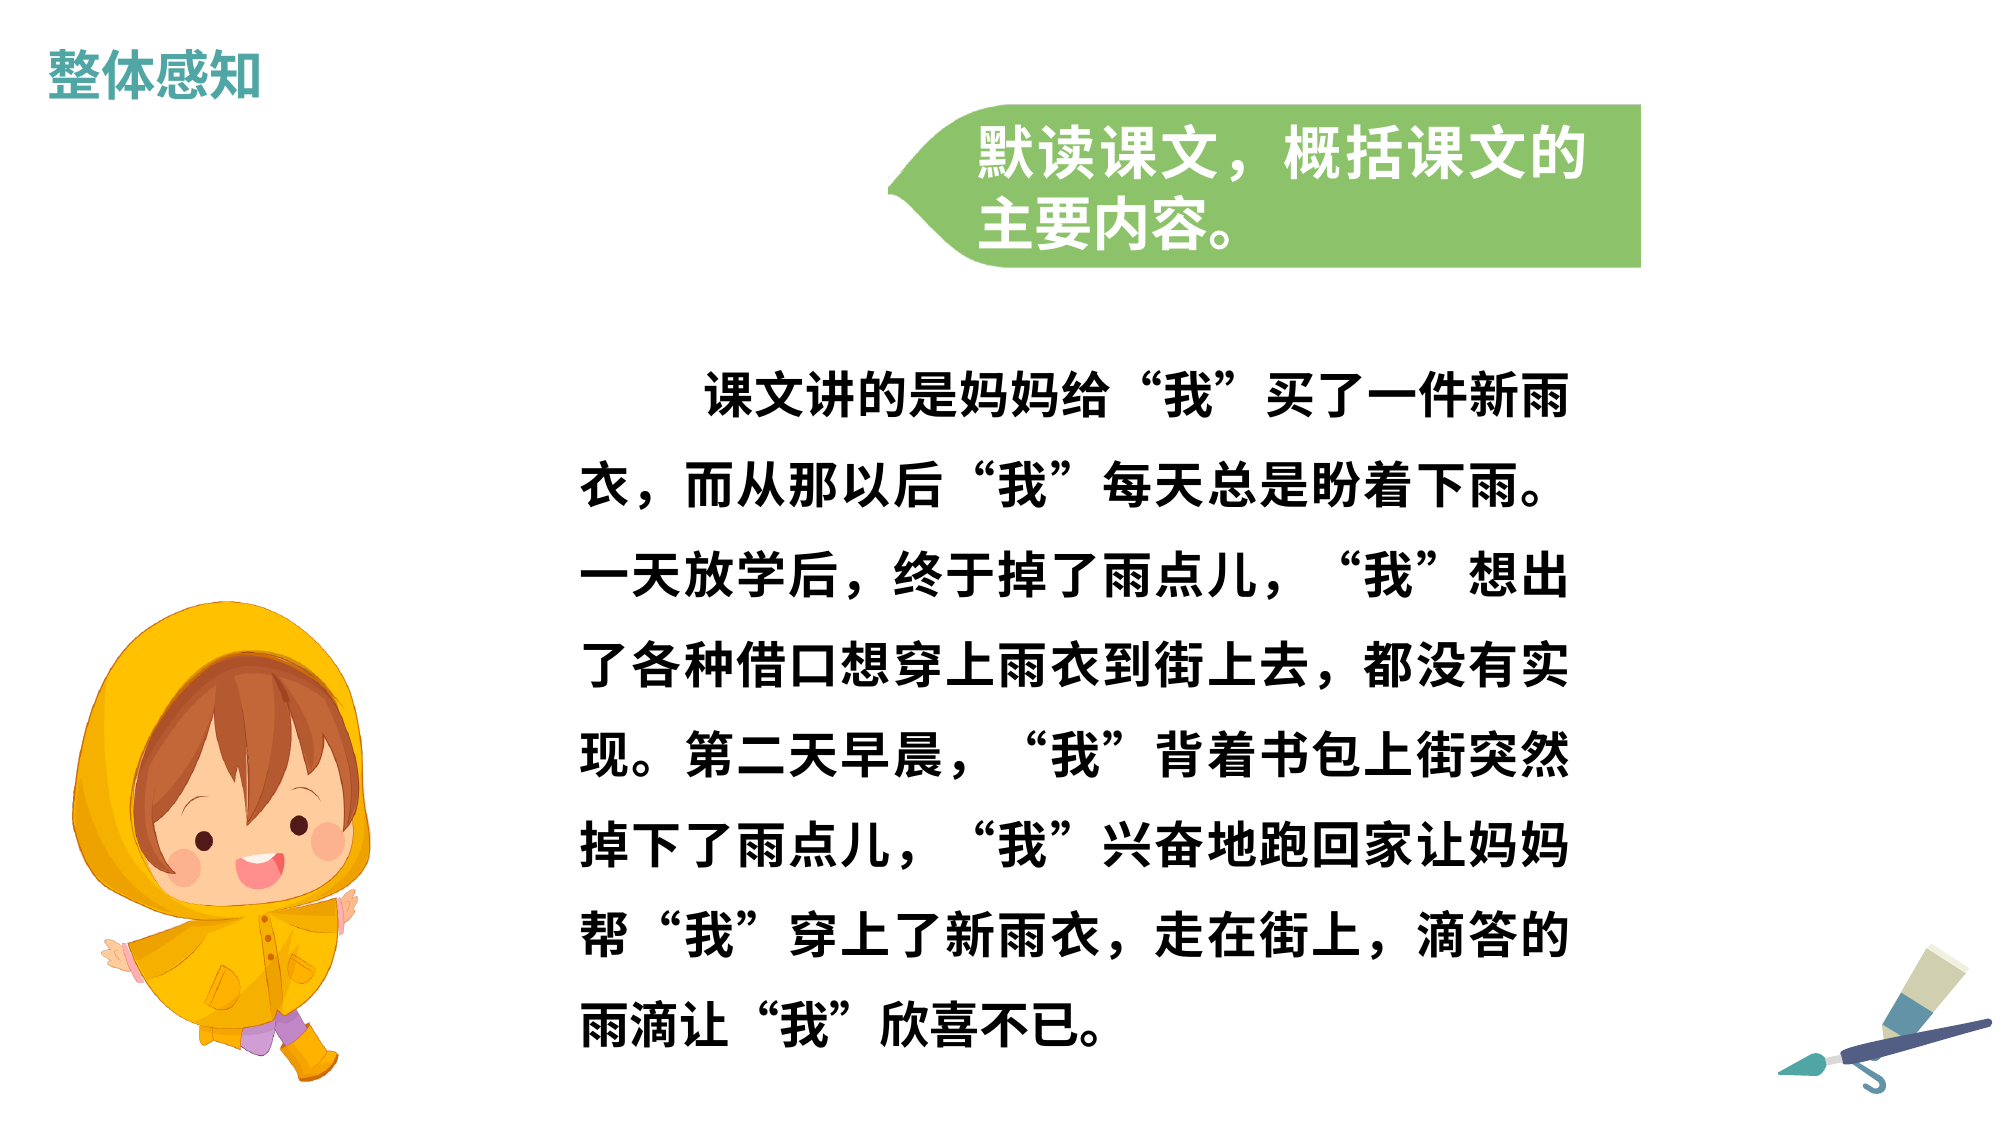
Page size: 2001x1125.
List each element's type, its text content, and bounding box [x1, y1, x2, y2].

text_box 整体感知 [32, 33, 347, 114]
text_box 课文讲的是妈妈给“我”买了一件新雨衣，而从那以后“我”每天总是盼着下雨。一天放学后，终于掉了雨点儿，“我”想出了各种借口想穿上雨衣到街上去，都没有实现。第二天早晨，“我”背着书包上街突然掉下了雨点儿，“我”兴奋地跑回家让妈妈帮“我”穿上了新雨衣，走在街上，滴答的雨滴让“我”欣喜不已。 [564, 326, 1586, 1061]
picture [0, 533, 497, 1125]
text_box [1811, 945, 1974, 1125]
picture [888, 0, 1641, 431]
